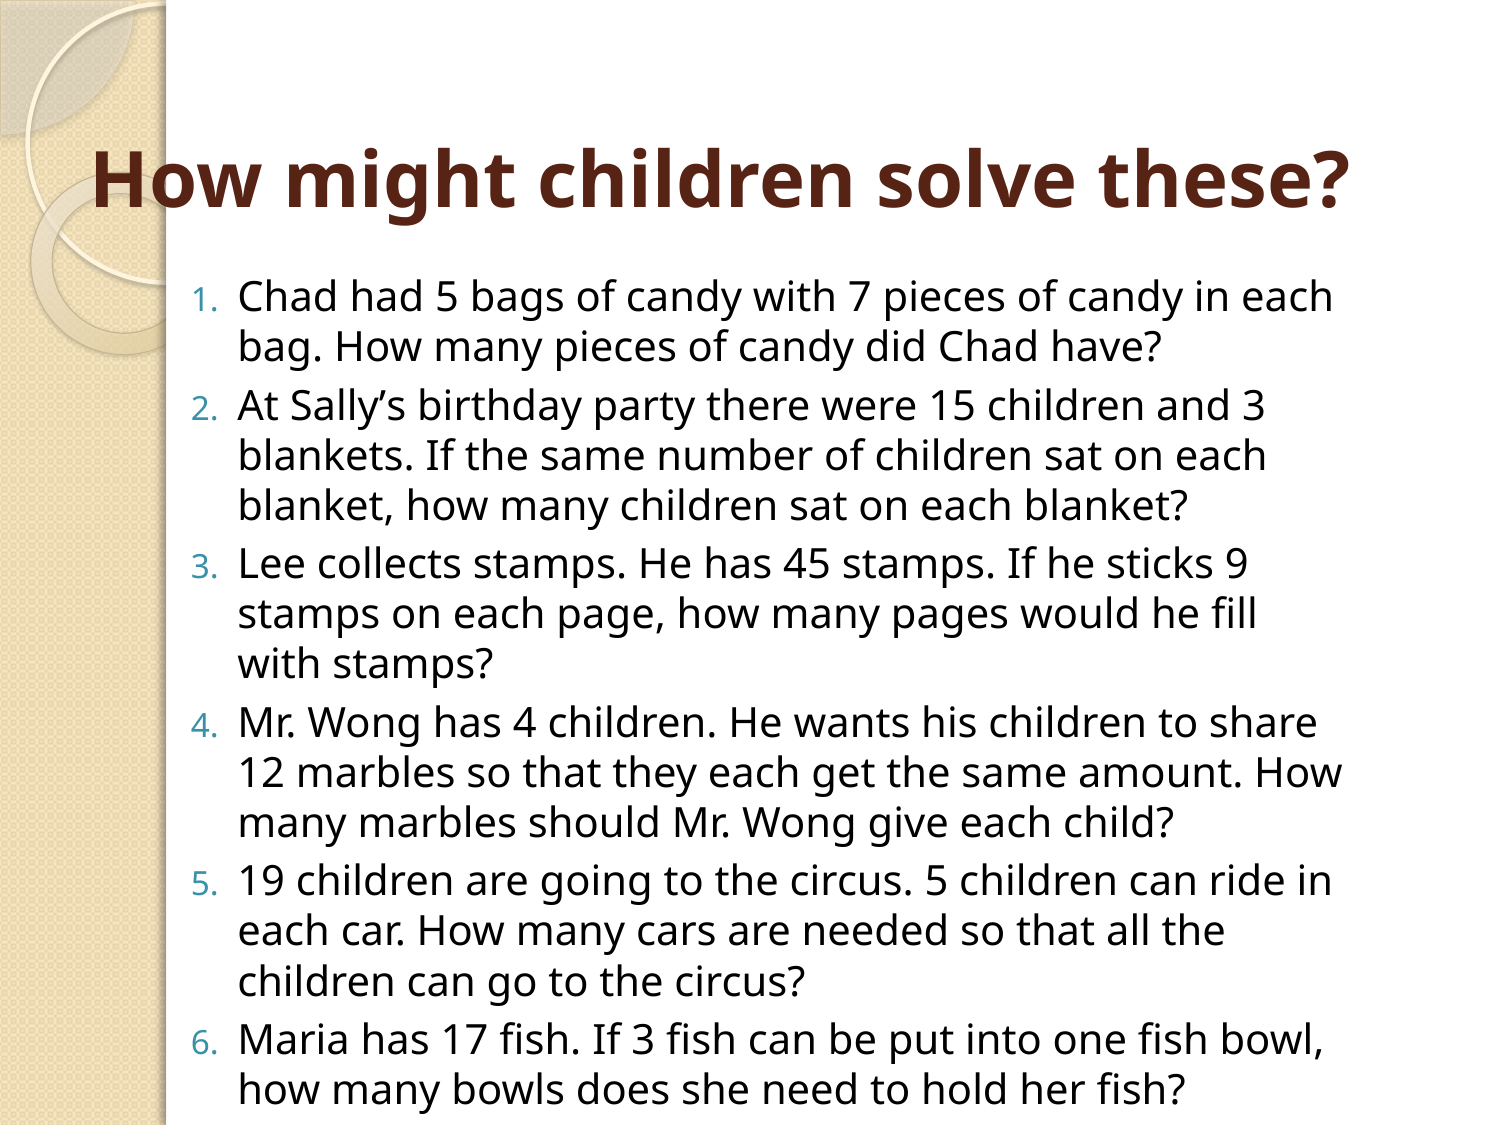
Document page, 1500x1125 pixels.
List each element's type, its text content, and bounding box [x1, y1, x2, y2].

list Chad had 5 bags of candy with 7 pieces of candy in each bag. How many pieces of candy did Chad have? At Sally’s birthday party there were 15 children and 3 blankets. If the same number of children sat on each blanket, how many children sat on each blanket? Lee collects stamps. He has 45 stamps. If he sticks 9 stamps on each page, how many pages would he fill with stamps? Mr. Wong has 4 children. He wants his children to share 12 marbles so that they each get the same amount. How many marbles should Mr. Wong give each child? 19 children are going to the circus. 5 children can ride in each car. How many cars are needed so that all the children can go to the circus? Maria has 17 fish. If 3 fish can be put into one fish bowl, how many bowls does she need to hold her fish? [162, 262, 1363, 1125]
title How might children solve these? [75, 112, 1425, 241]
